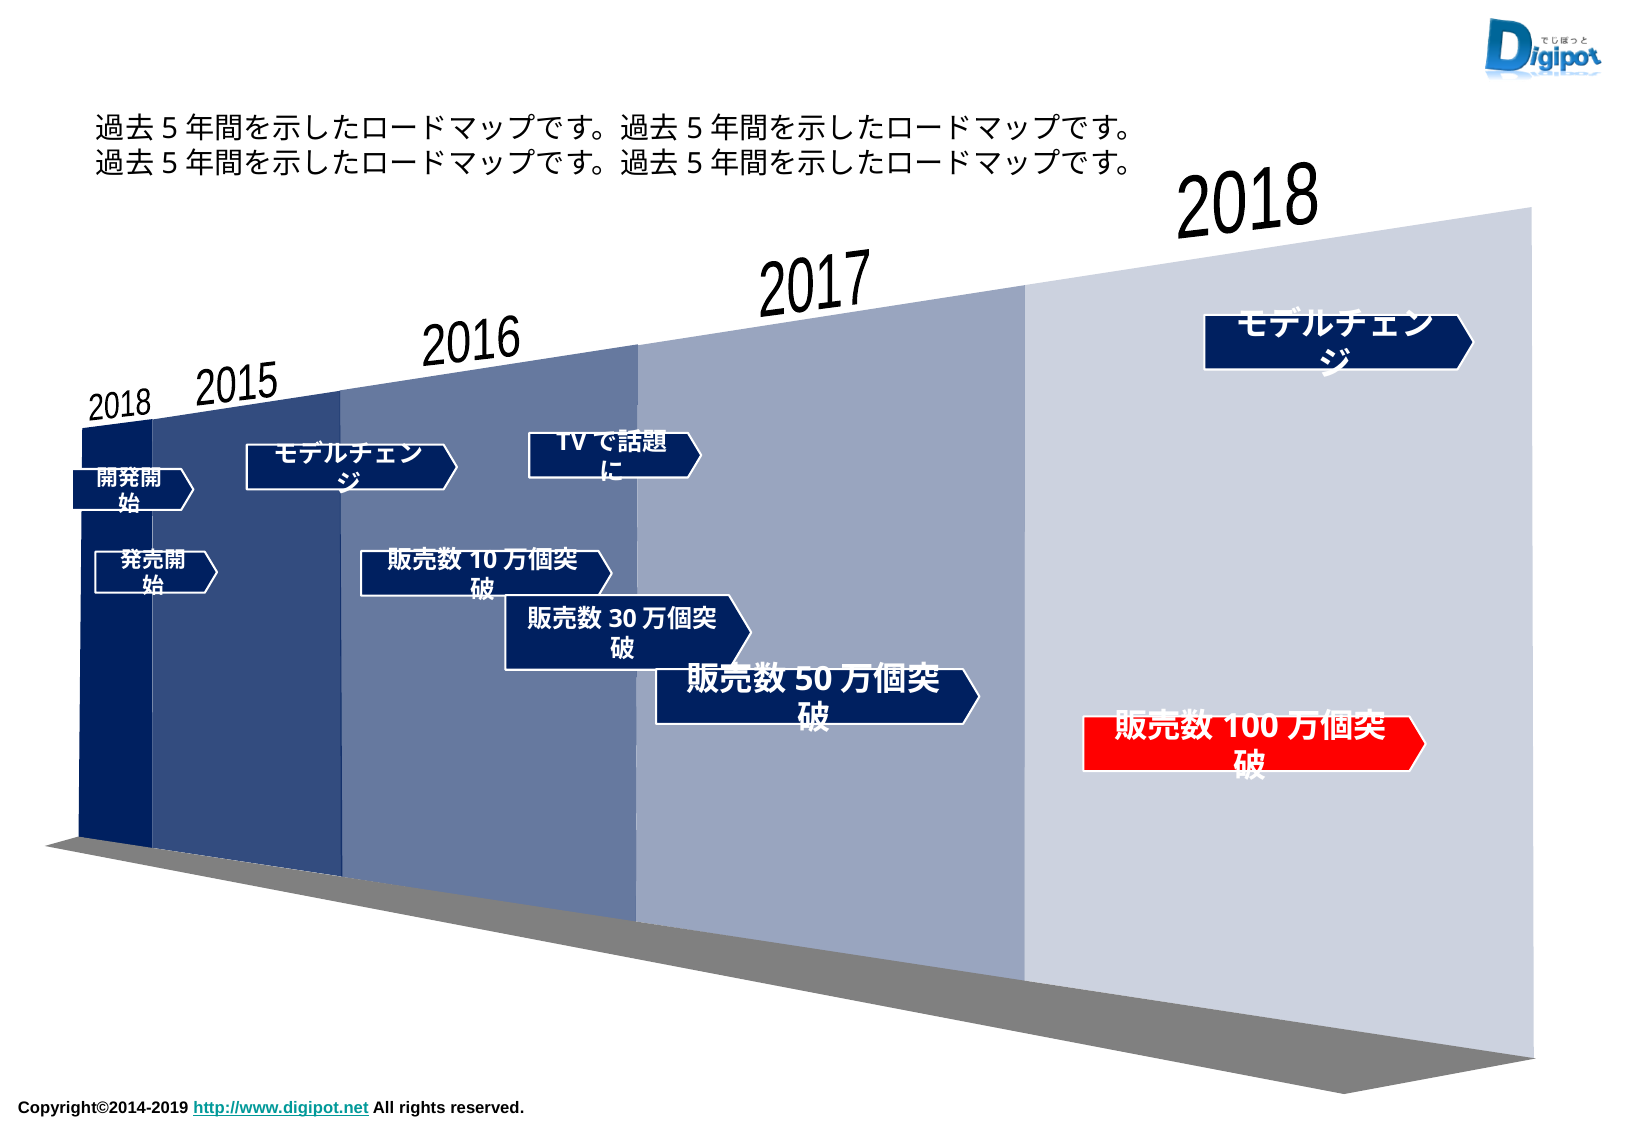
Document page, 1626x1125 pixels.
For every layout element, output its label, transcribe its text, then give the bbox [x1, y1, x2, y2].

text_box 販売数10万個突破 [359, 548, 614, 598]
text_box [42, 834, 1539, 1097]
text_box 販売数100万個突破 [1081, 714, 1428, 774]
text_box 発売開始 [93, 549, 219, 595]
text_box 販売数50万個突破 [653, 667, 982, 726]
text_box [76, 513, 155, 846]
text_box 開発開始 [69, 466, 196, 513]
text_box [341, 342, 641, 919]
text_box 過去5年間を示したロードマップです。過去5年間を示したロードマップです。 過去5年間を示したロードマップです。過去5年間を示したロードマップです。 [81, 101, 1161, 187]
text_box [1024, 204, 1536, 1056]
text_box TVで話題に [527, 430, 704, 480]
text_box [154, 388, 345, 874]
text_box [638, 283, 1027, 978]
picture [1485, 18, 1602, 82]
text_box モデルチェンジ [1202, 312, 1476, 372]
text_box [79, 416, 155, 466]
text_box モデルチェンジ [244, 442, 459, 492]
text_box 販売数30万個突破 [503, 593, 754, 672]
